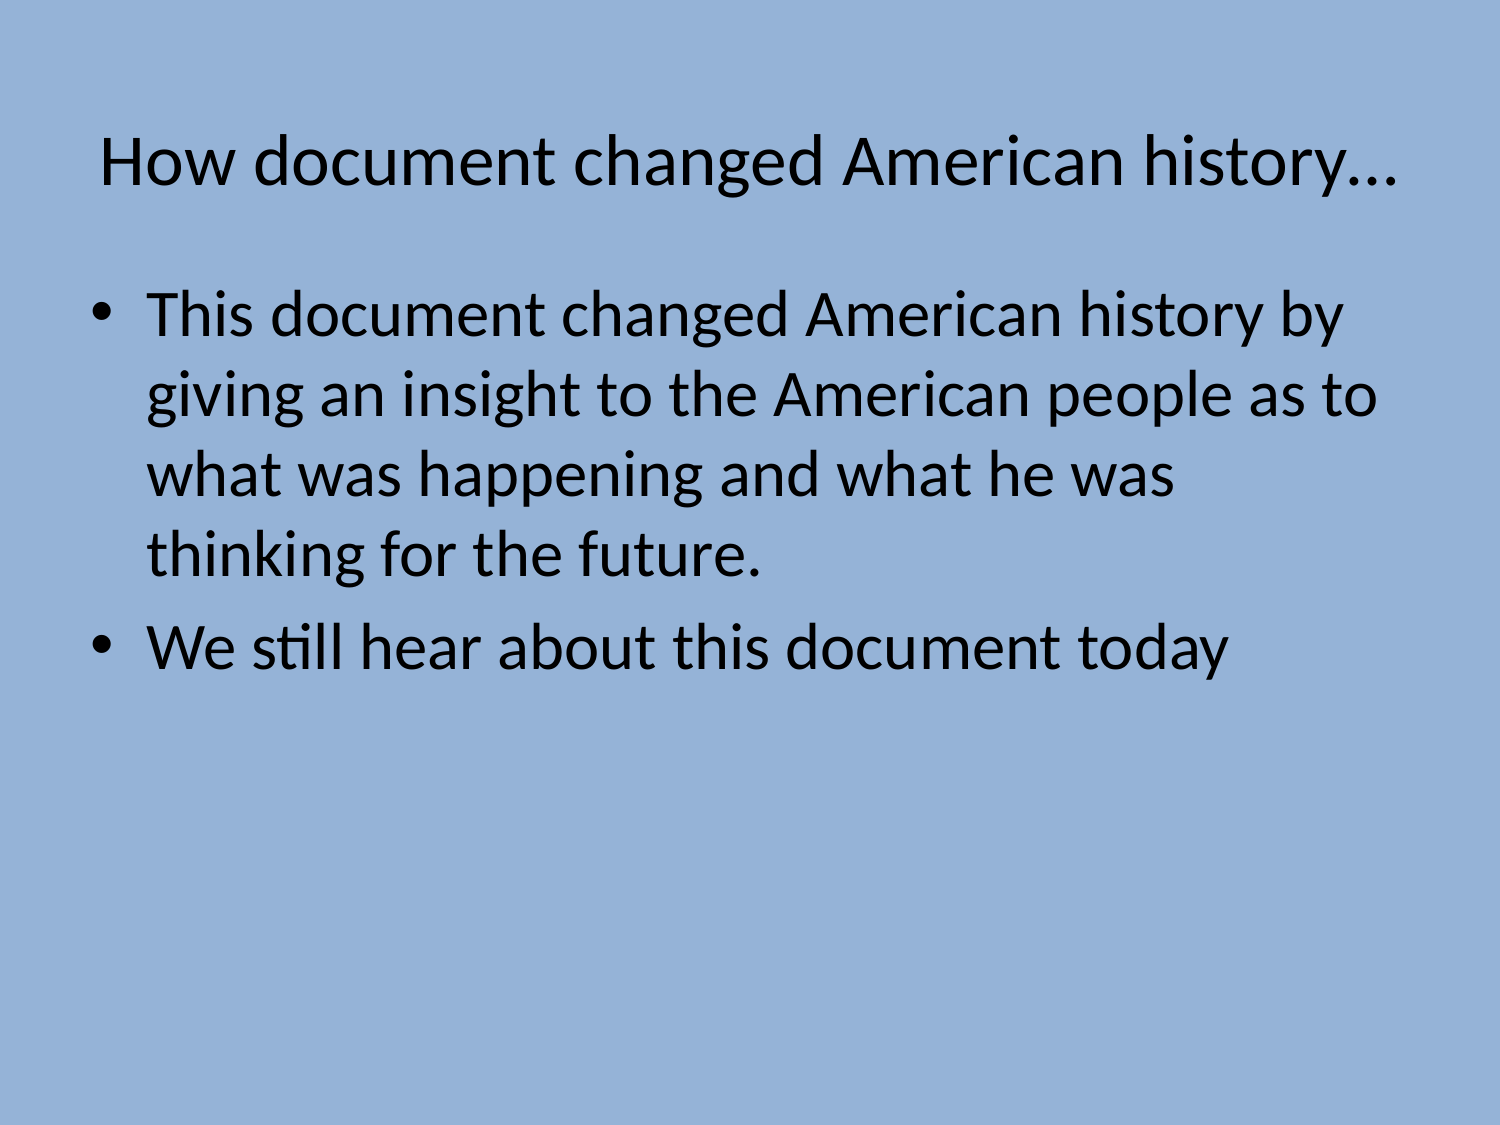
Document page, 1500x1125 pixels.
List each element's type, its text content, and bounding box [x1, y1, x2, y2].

title How document changed American history… [75, 62, 1425, 250]
list This document changed American history by giving an insight to the American people as to what was happening and what he was thinking for the future. We still hear about this document today [75, 262, 1425, 1005]
